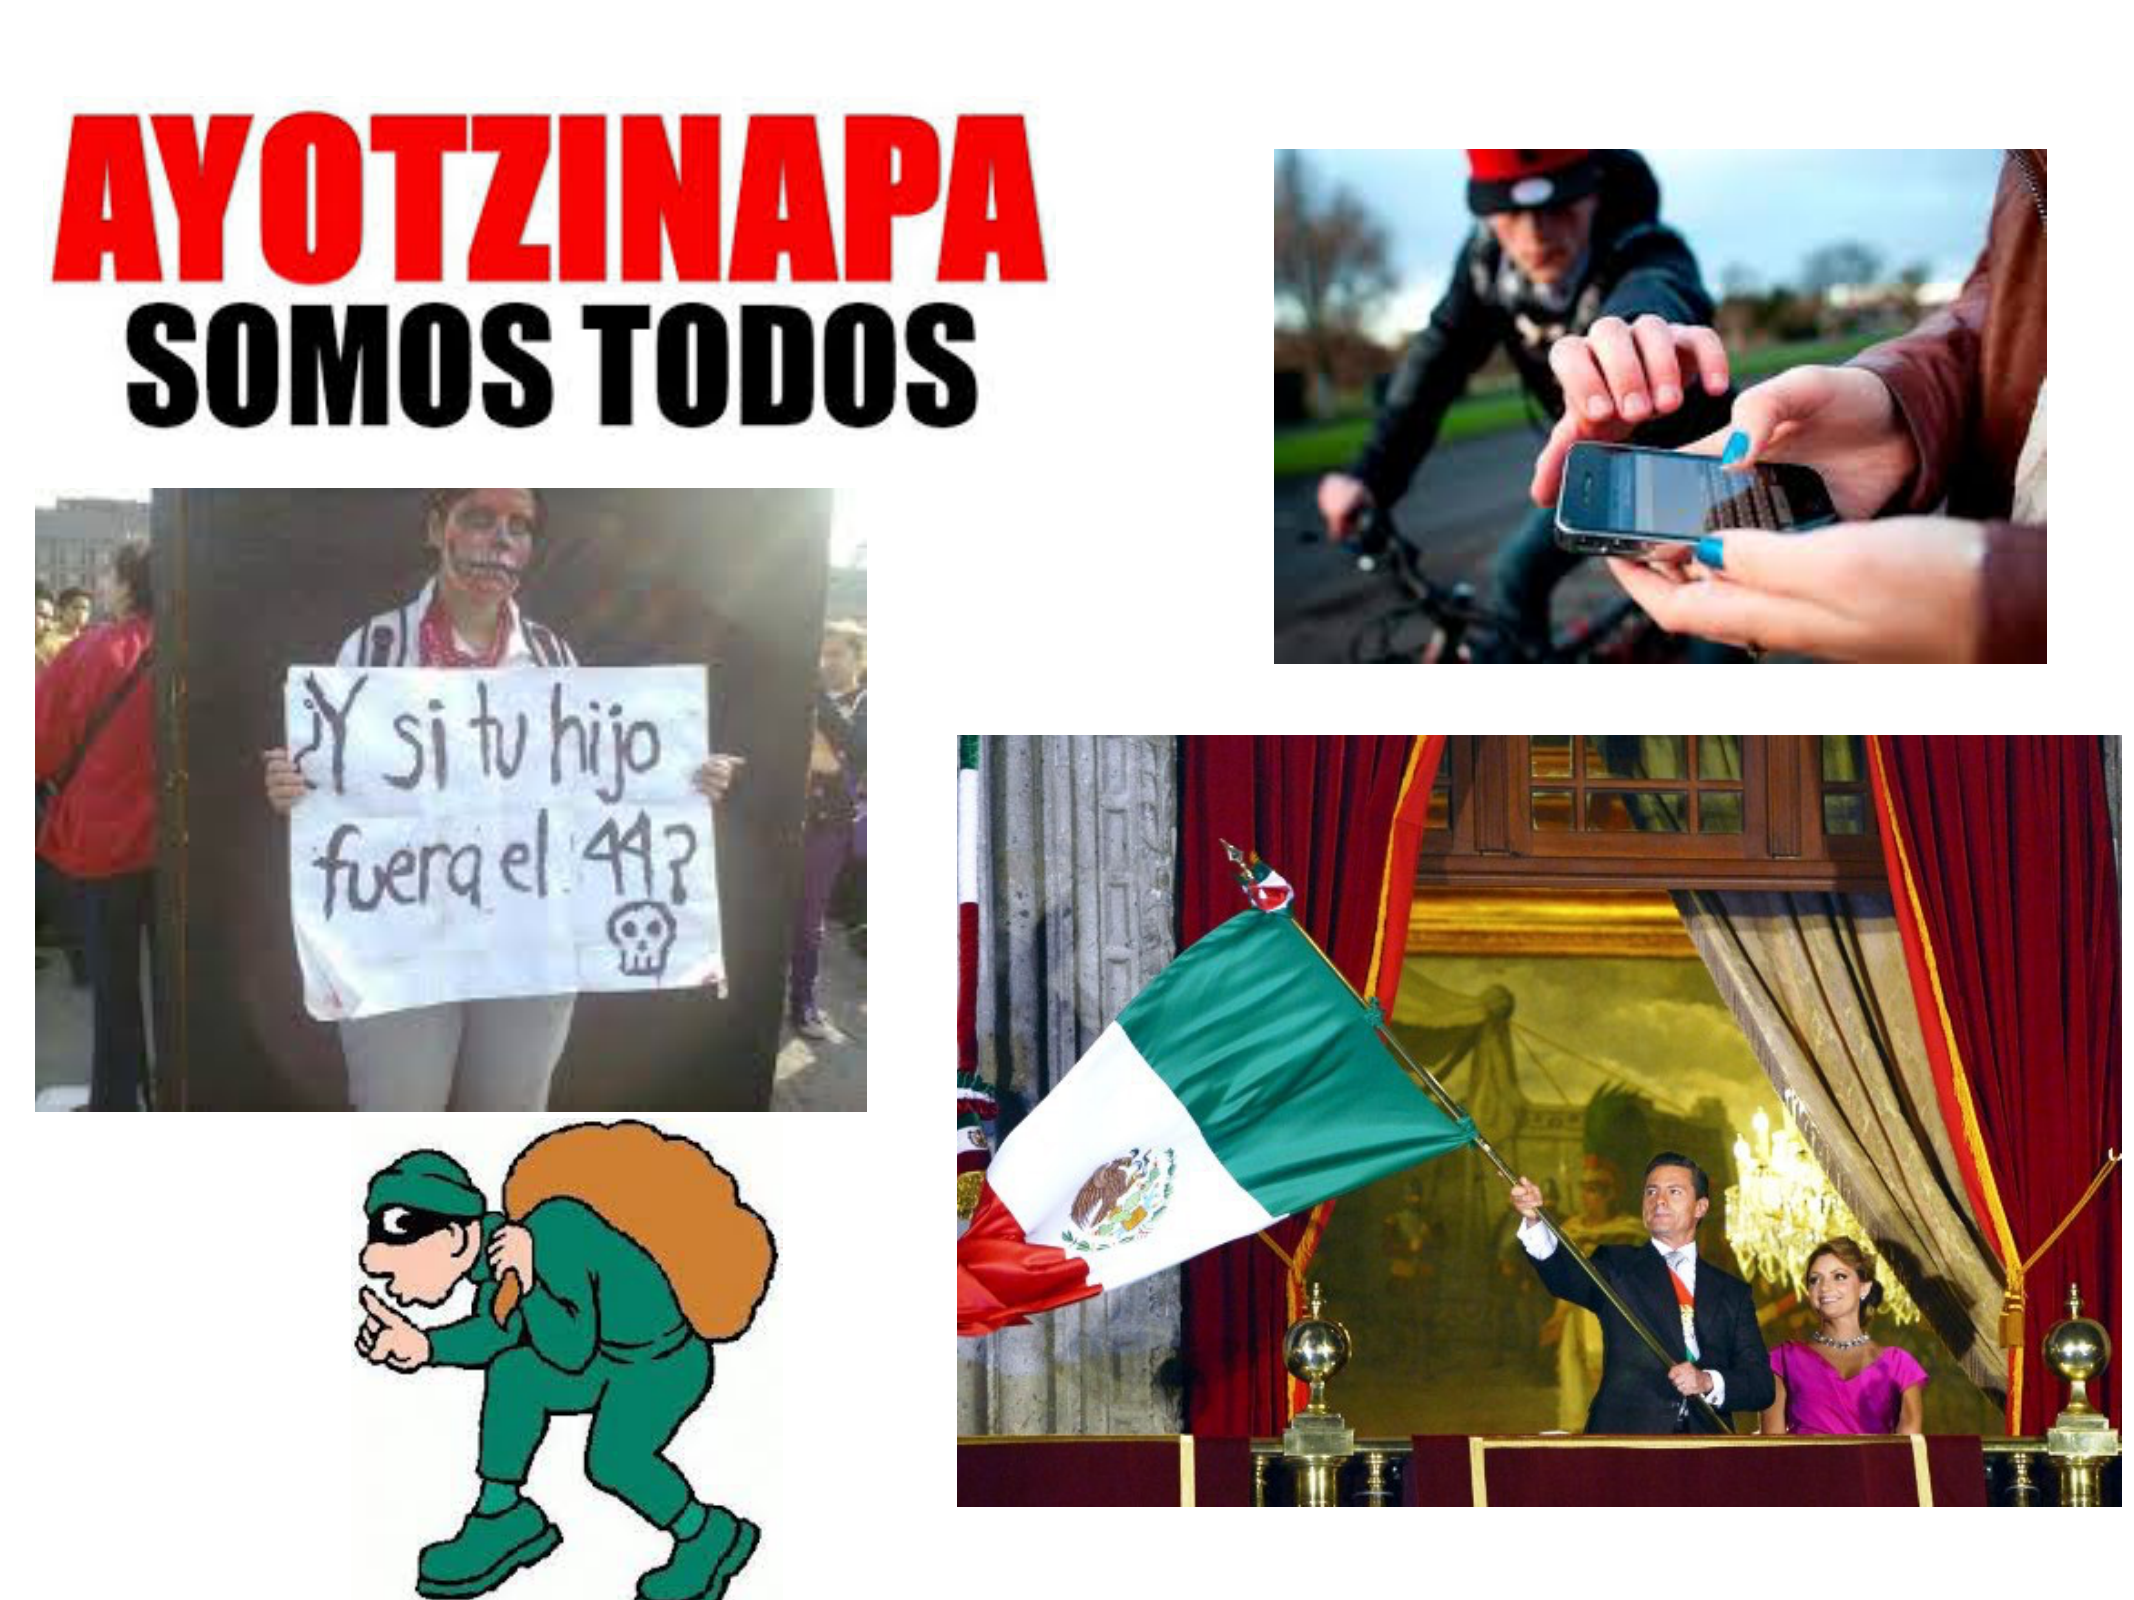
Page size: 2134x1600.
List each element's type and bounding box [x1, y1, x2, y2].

picture [43, 96, 1057, 447]
picture [35, 488, 868, 1112]
picture [1273, 148, 2047, 664]
picture [957, 735, 2122, 1508]
picture [350, 1117, 783, 1600]
